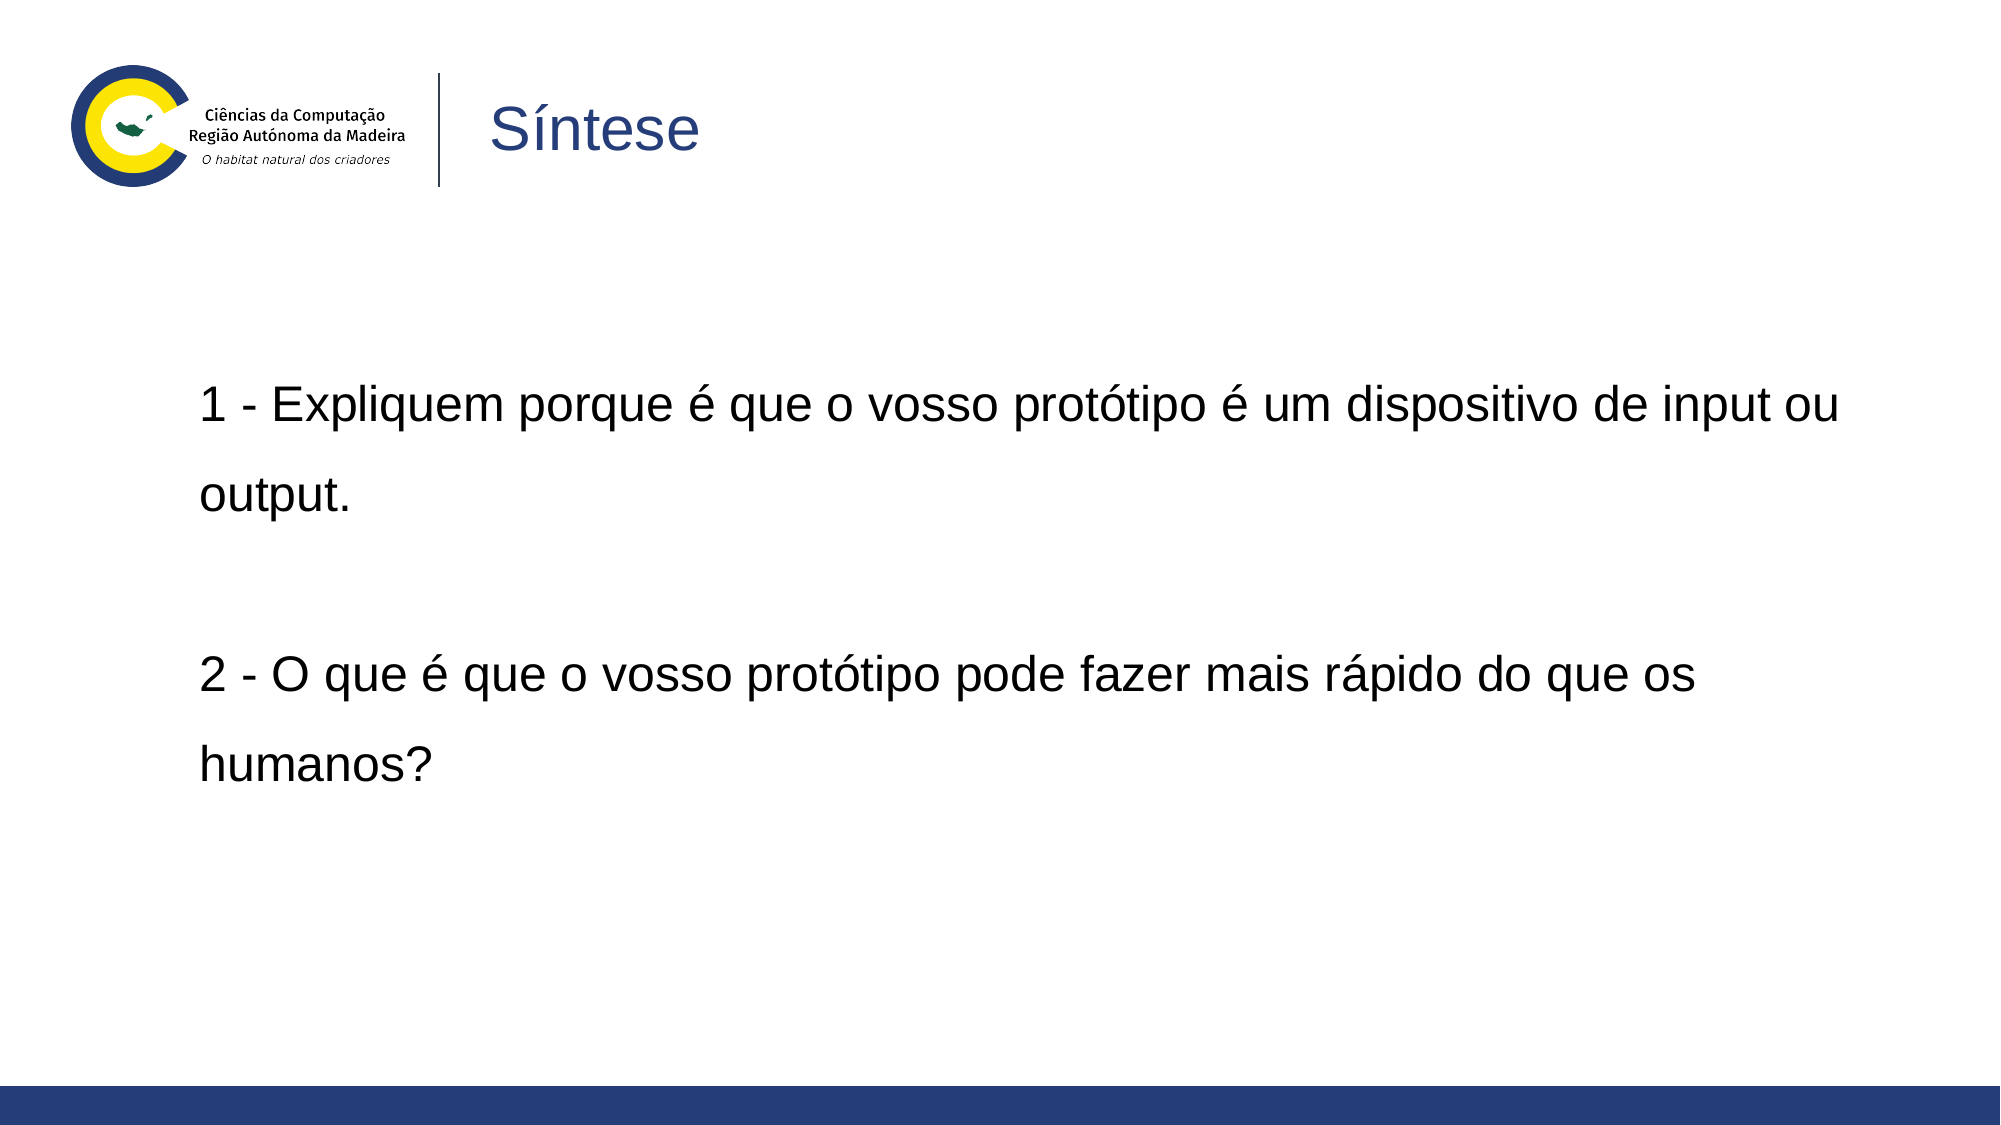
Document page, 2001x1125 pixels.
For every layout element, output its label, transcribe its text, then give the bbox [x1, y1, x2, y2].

text_box 1 - Expliquem porque é que o vosso protótipo é um dispositivo de input ou output. 2 - O que é que o vosso protótipo pode fazer mais rápido do que os humanos? [184, 333, 1884, 799]
text_box [0, 1085, 2000, 1125]
text_box Síntese [474, 80, 717, 171]
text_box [71, 65, 440, 188]
